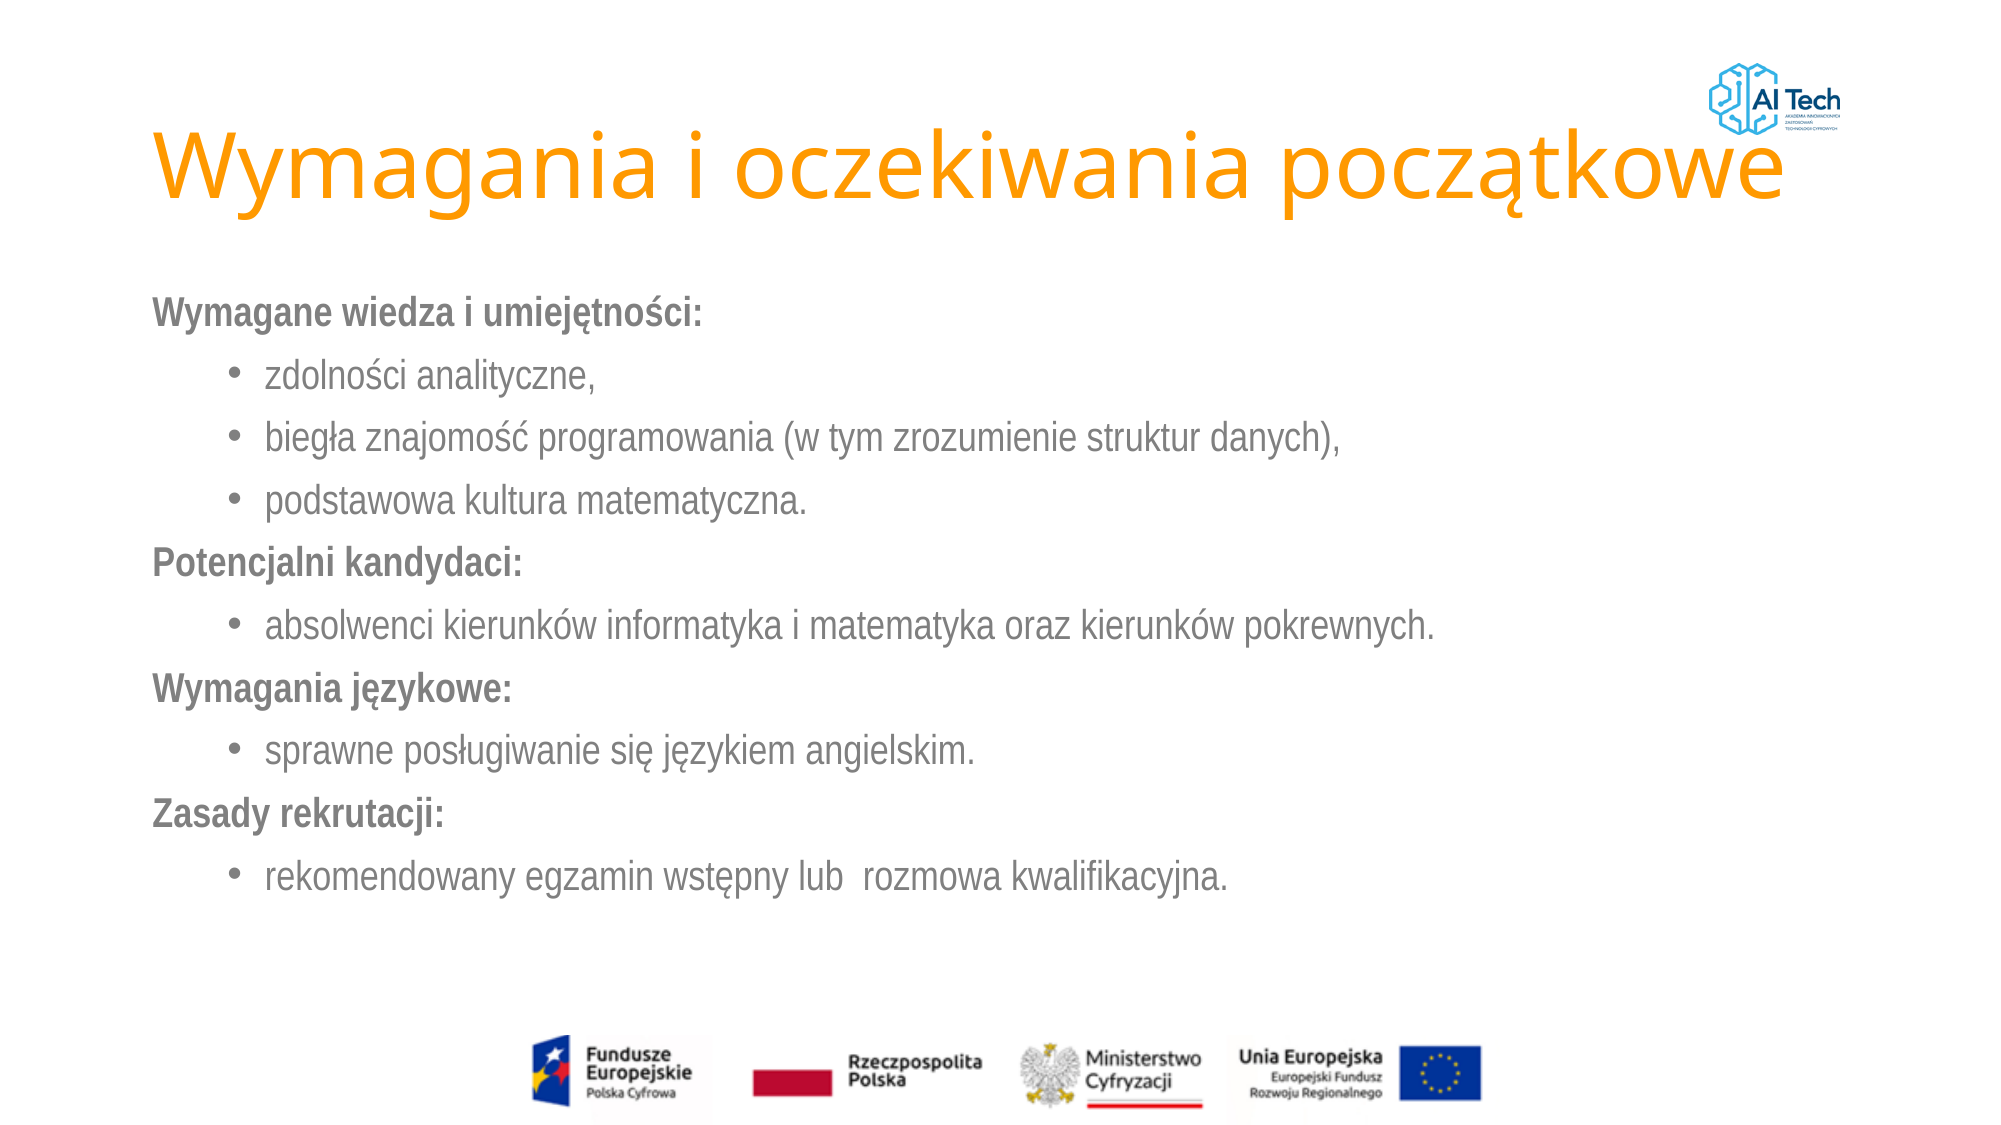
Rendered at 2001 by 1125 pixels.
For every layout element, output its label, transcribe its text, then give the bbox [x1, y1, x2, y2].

list Wymagane wiedza i umiejętności: zdolności analityczne, biegła znajomość programowania (w tym zrozumienie struktur danych), podstawowa kultura matematyczna. Potencjalni kandydaci: absolwenci kierunków informatyka i matematyka oraz kierunków pokrewnych. Wymagania językowe: sprawne posługiwanie się językiem angielskim. Zasady rekrutacji: rekomendowany egzamin wstępny lub rozmowa kwalifikacyjna. [137, 277, 1863, 992]
picture [499, 1035, 1501, 1125]
title Wymagania i oczekiwania początkowe [137, 59, 1863, 277]
